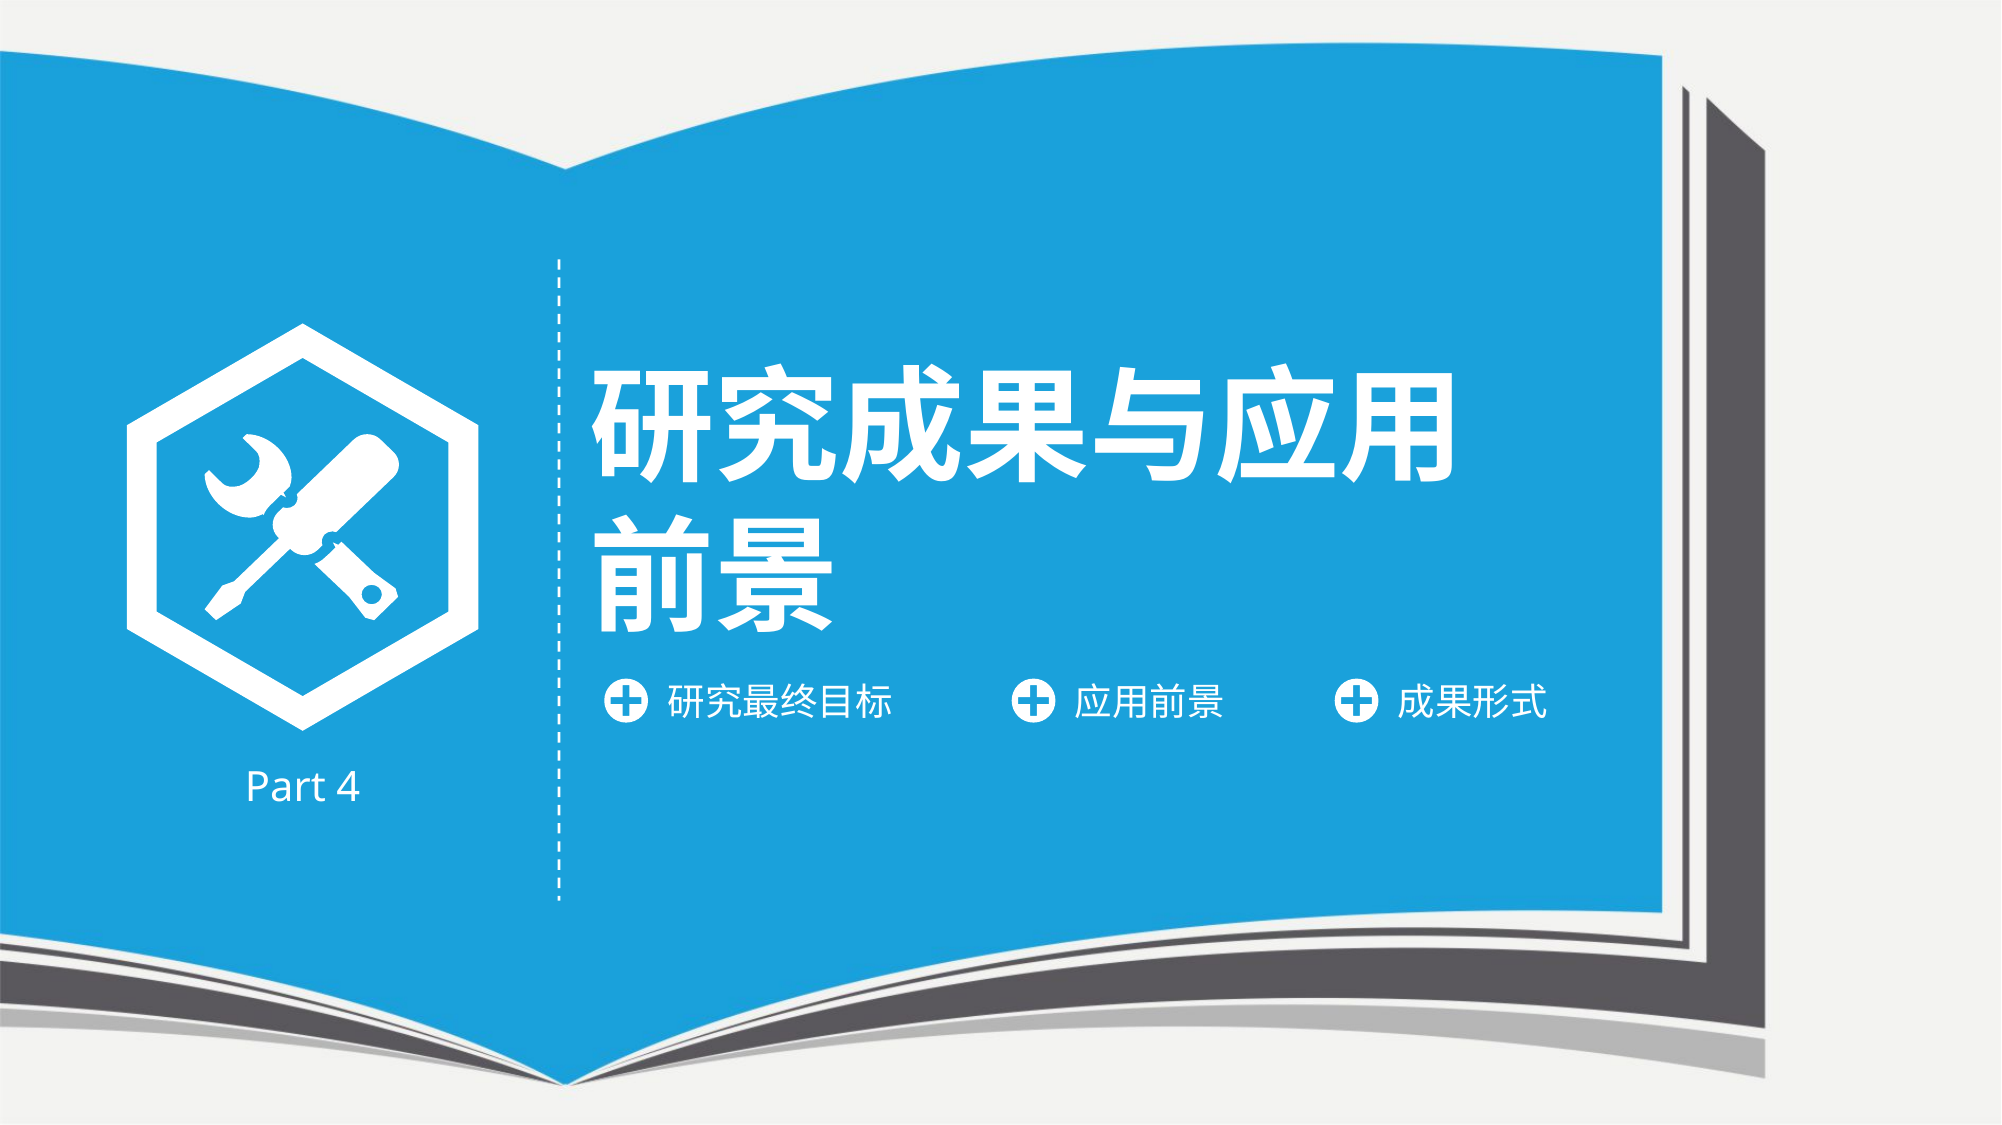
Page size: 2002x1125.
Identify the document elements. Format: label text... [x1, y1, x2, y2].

text_box 应用前景 [1060, 670, 1306, 730]
text_box [1334, 678, 1379, 723]
picture [0, 0, 2002, 1125]
text_box 研究成果与应用前景 [574, 338, 1533, 654]
text_box Part 4 [214, 752, 392, 817]
text_box 成果形式 [1383, 670, 1651, 730]
text_box [126, 323, 479, 731]
text_box 研究最终目标 [652, 670, 973, 730]
text_box [604, 678, 649, 723]
text_box [204, 434, 399, 621]
text_box [1011, 678, 1056, 723]
